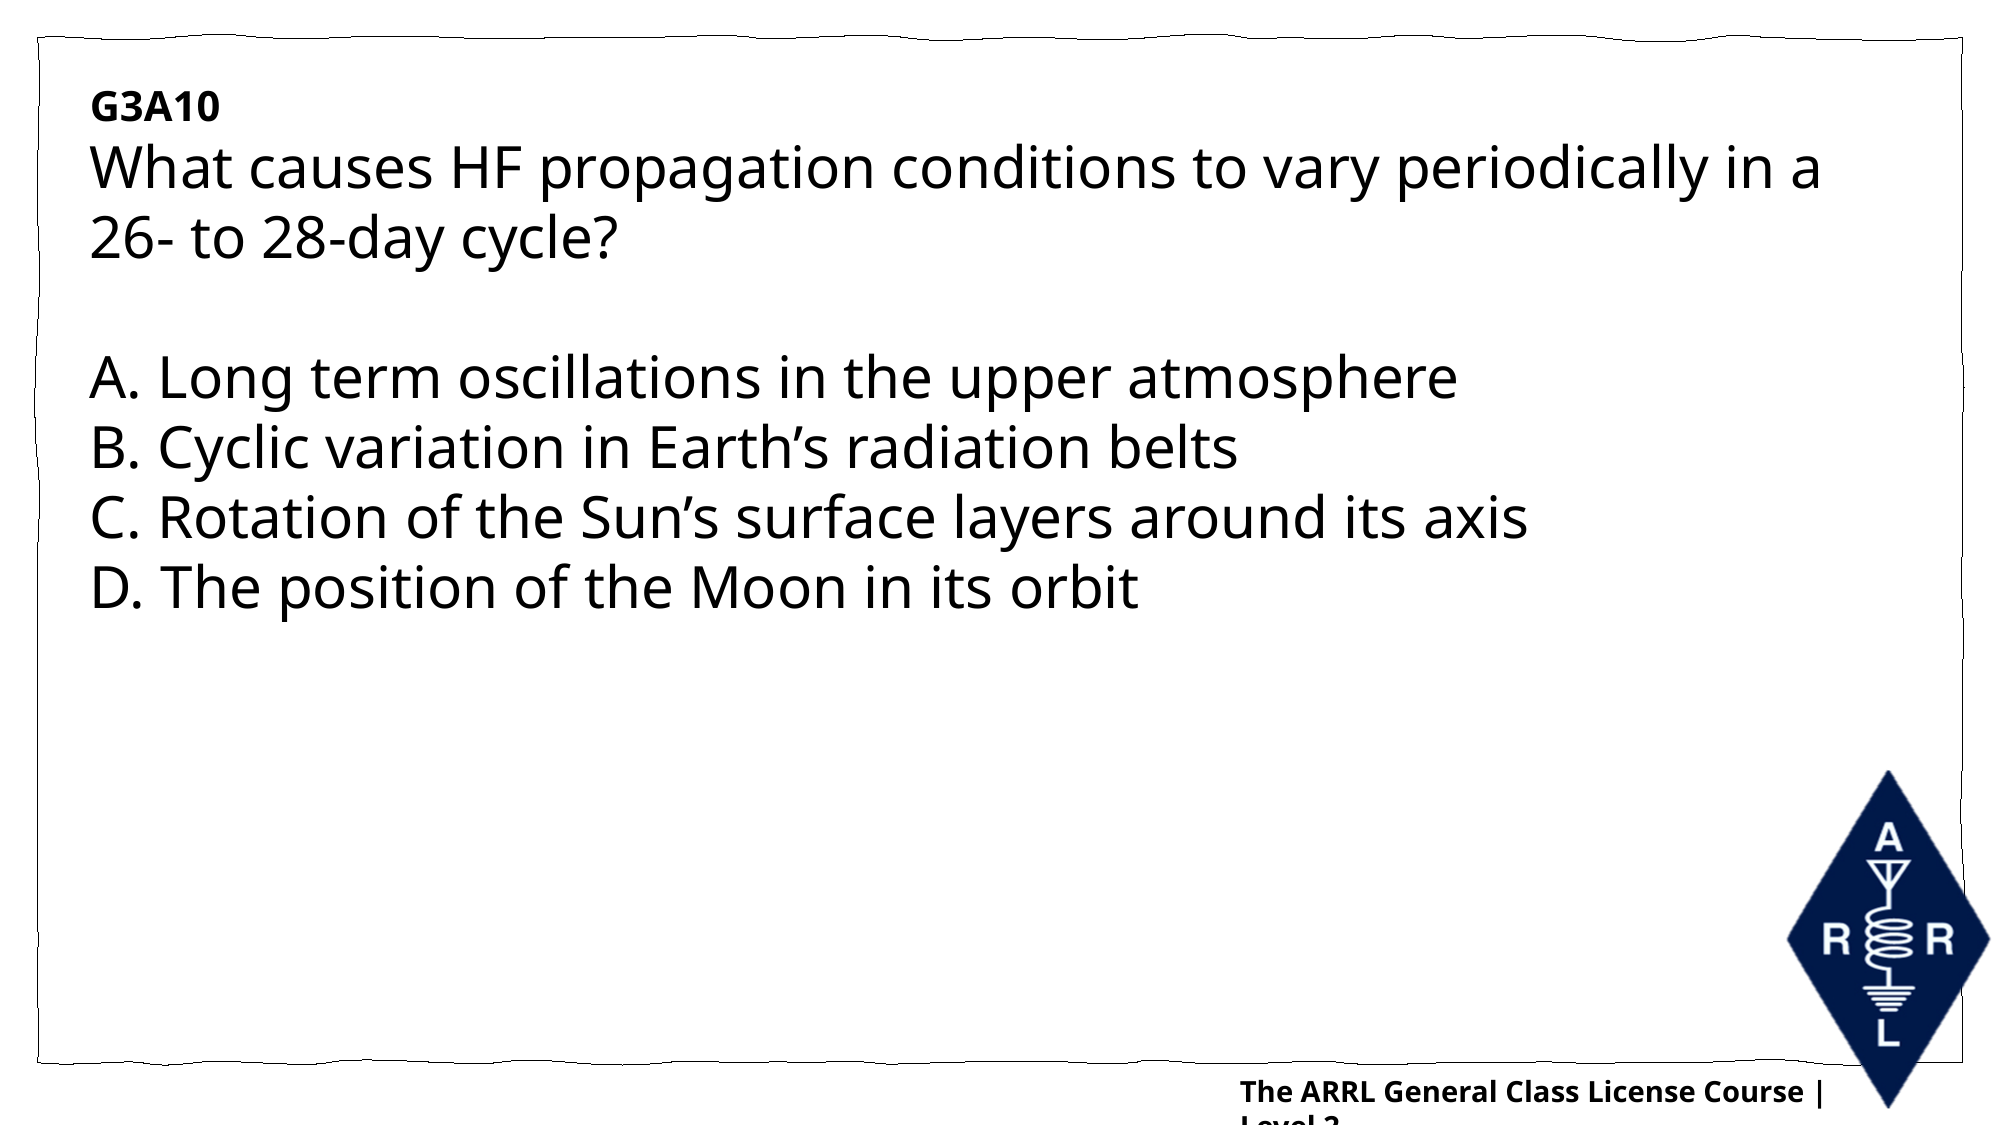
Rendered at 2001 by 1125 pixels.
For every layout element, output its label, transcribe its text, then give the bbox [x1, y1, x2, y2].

text_box G3A10 What causes HF propagation conditions to vary periodically in a 26- to 28-day cycle? A. Long term oscillations in the upper atmosphere B. Cyclic variation in Earth’s radiation belts C. Rotation of the Sun’s surface layers around its axis D. The position of the Moon in its orbit [75, 72, 1850, 628]
picture [1773, 752, 1999, 1125]
